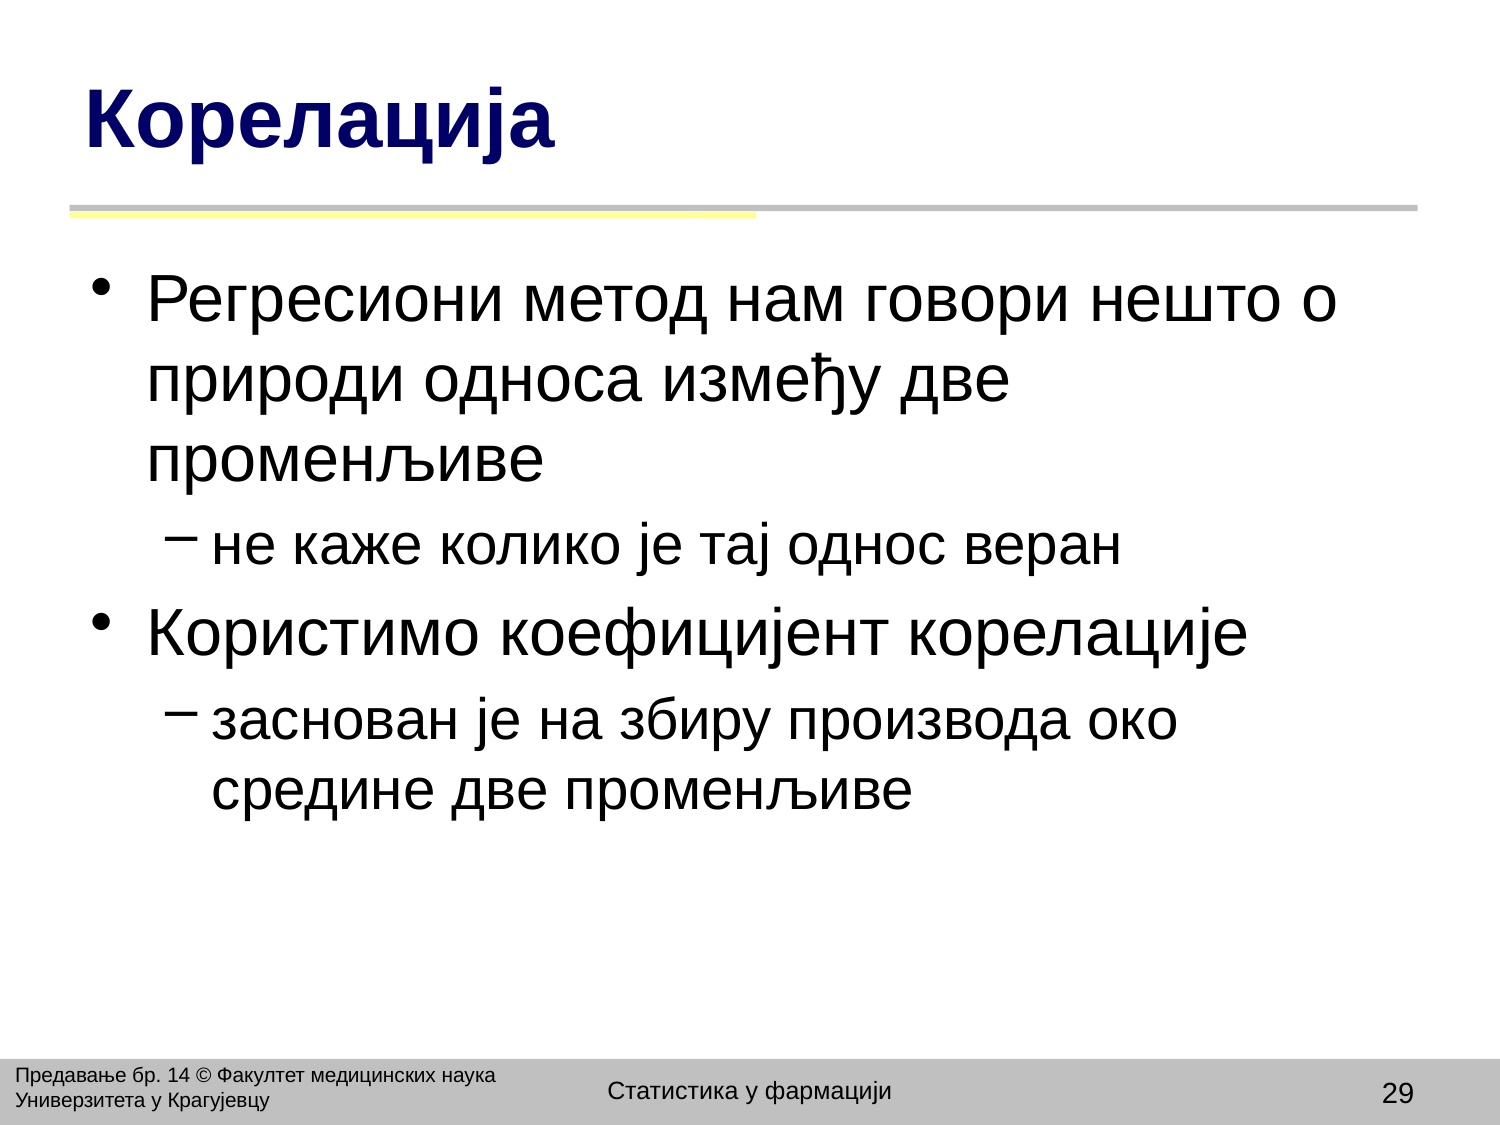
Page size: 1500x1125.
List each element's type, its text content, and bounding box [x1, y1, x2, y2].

slide_number Предавање бр. 14 © Факултет медицинских наука Универзитета у Крагујевцу [0, 1053, 622, 1108]
slide_number 29 [1079, 1066, 1430, 1125]
list Регресиони метод нам говори нешто о природи односа између две променљиве не каже колико је тај однос веран Користимо коефицијент корелације заснован је на збиру производа око средине две променљиве [74, 246, 1426, 1023]
footer Статистика у фармацији [512, 1066, 988, 1125]
title Корелација [69, 19, 1426, 208]
